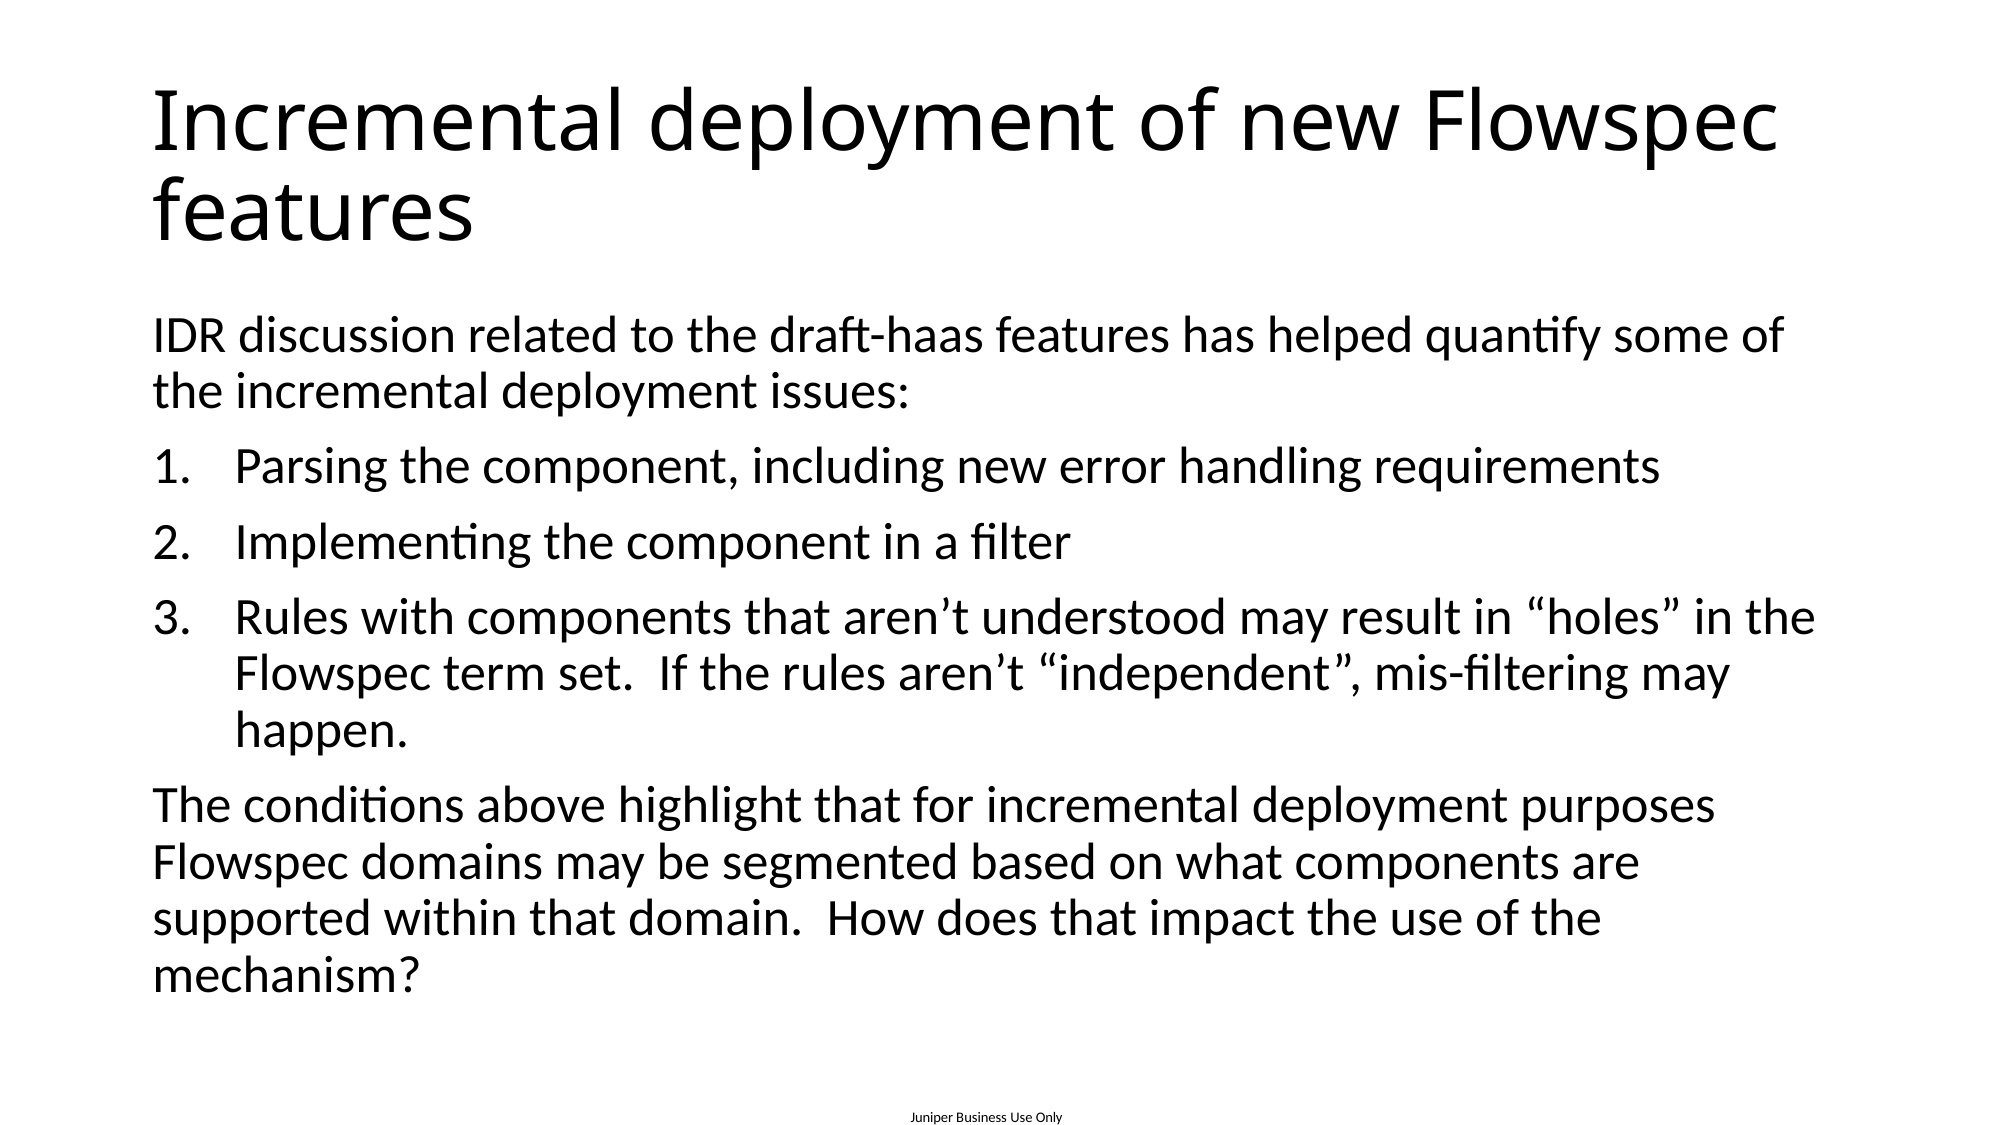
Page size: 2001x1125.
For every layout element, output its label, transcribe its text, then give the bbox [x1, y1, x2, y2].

title Incremental deployment of new Flowspec features [137, 59, 1863, 278]
list IDR discussion related to the draft-haas features has helped quantify some of the incremental deployment issues: Parsing the component, including new error handling requirements Implementing the component in a filter Rules with components that aren’t understood may result in “holes” in the Flowspec term set. If the rules aren’t “independent”, mis-filtering may happen. The conditions above highlight that for incremental deployment purposes Flowspec domains may be segmented based on what components are supported within that domain. How does that impact the use of the mechanism? [137, 299, 1863, 1014]
